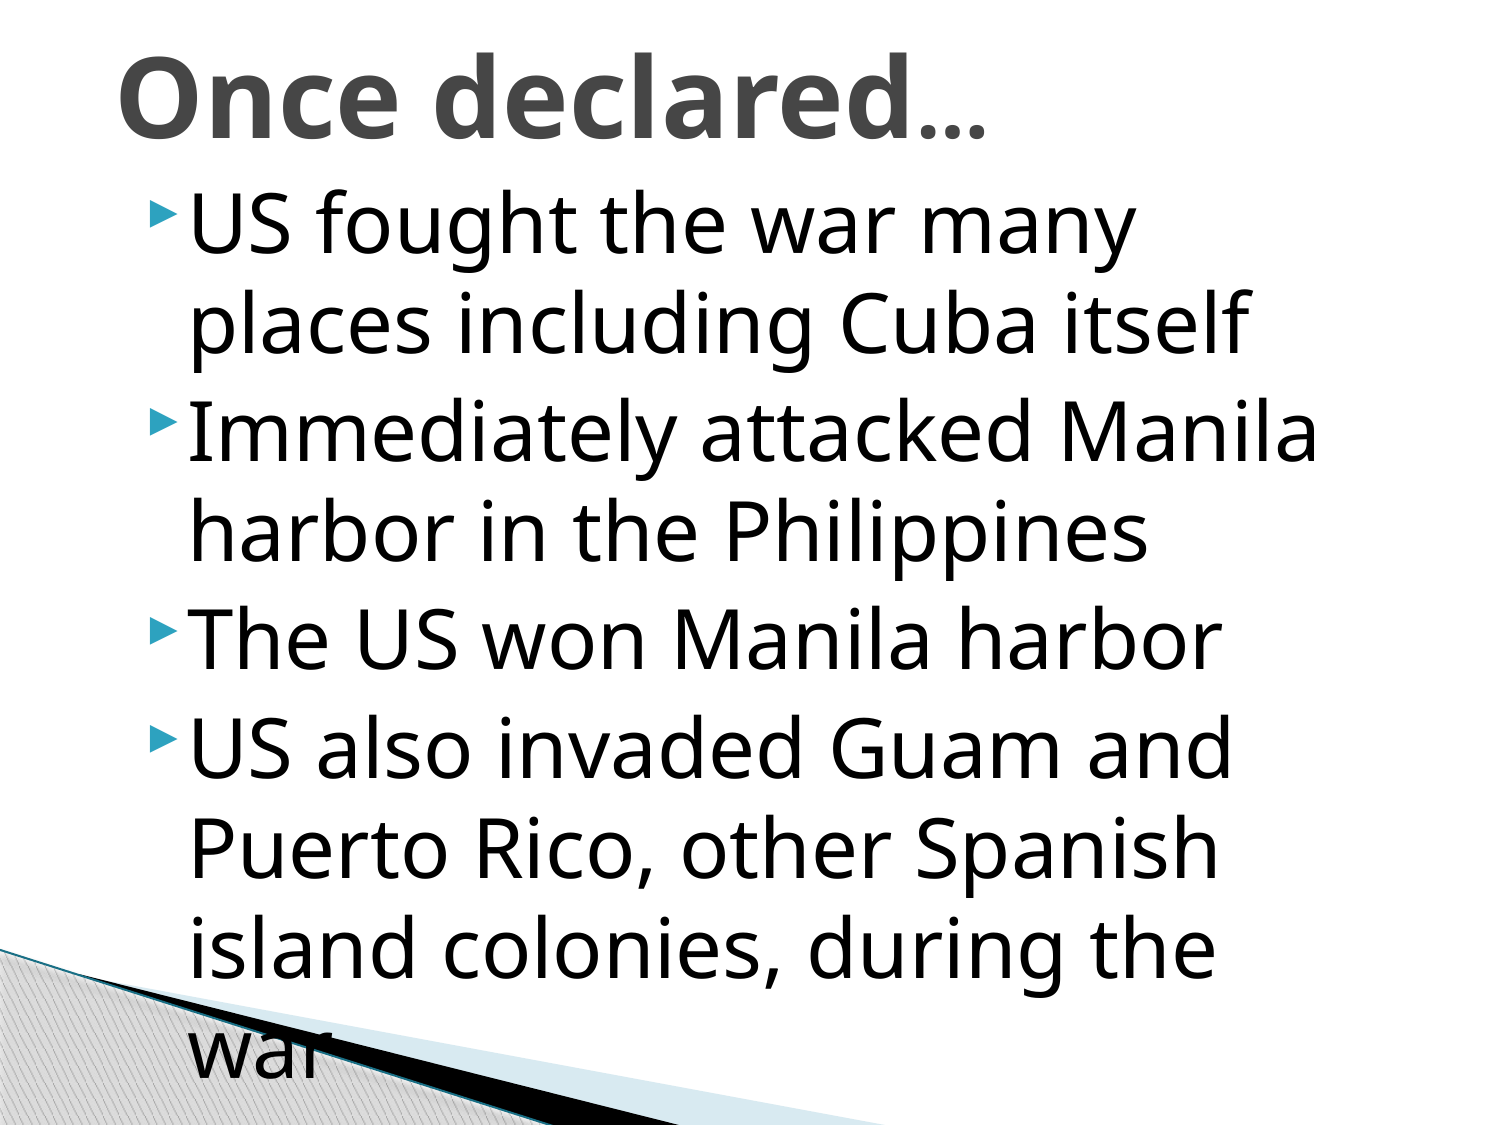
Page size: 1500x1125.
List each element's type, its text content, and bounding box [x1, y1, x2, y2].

title Once declared… [99, 0, 1375, 188]
list US fought the war many places including Cuba itself Immediately attacked Manila harbor in the Philippines The US won Manila harbor US also invaded Guam and Puerto Rico, other Spanish island colonies, during the war [112, 162, 1388, 913]
